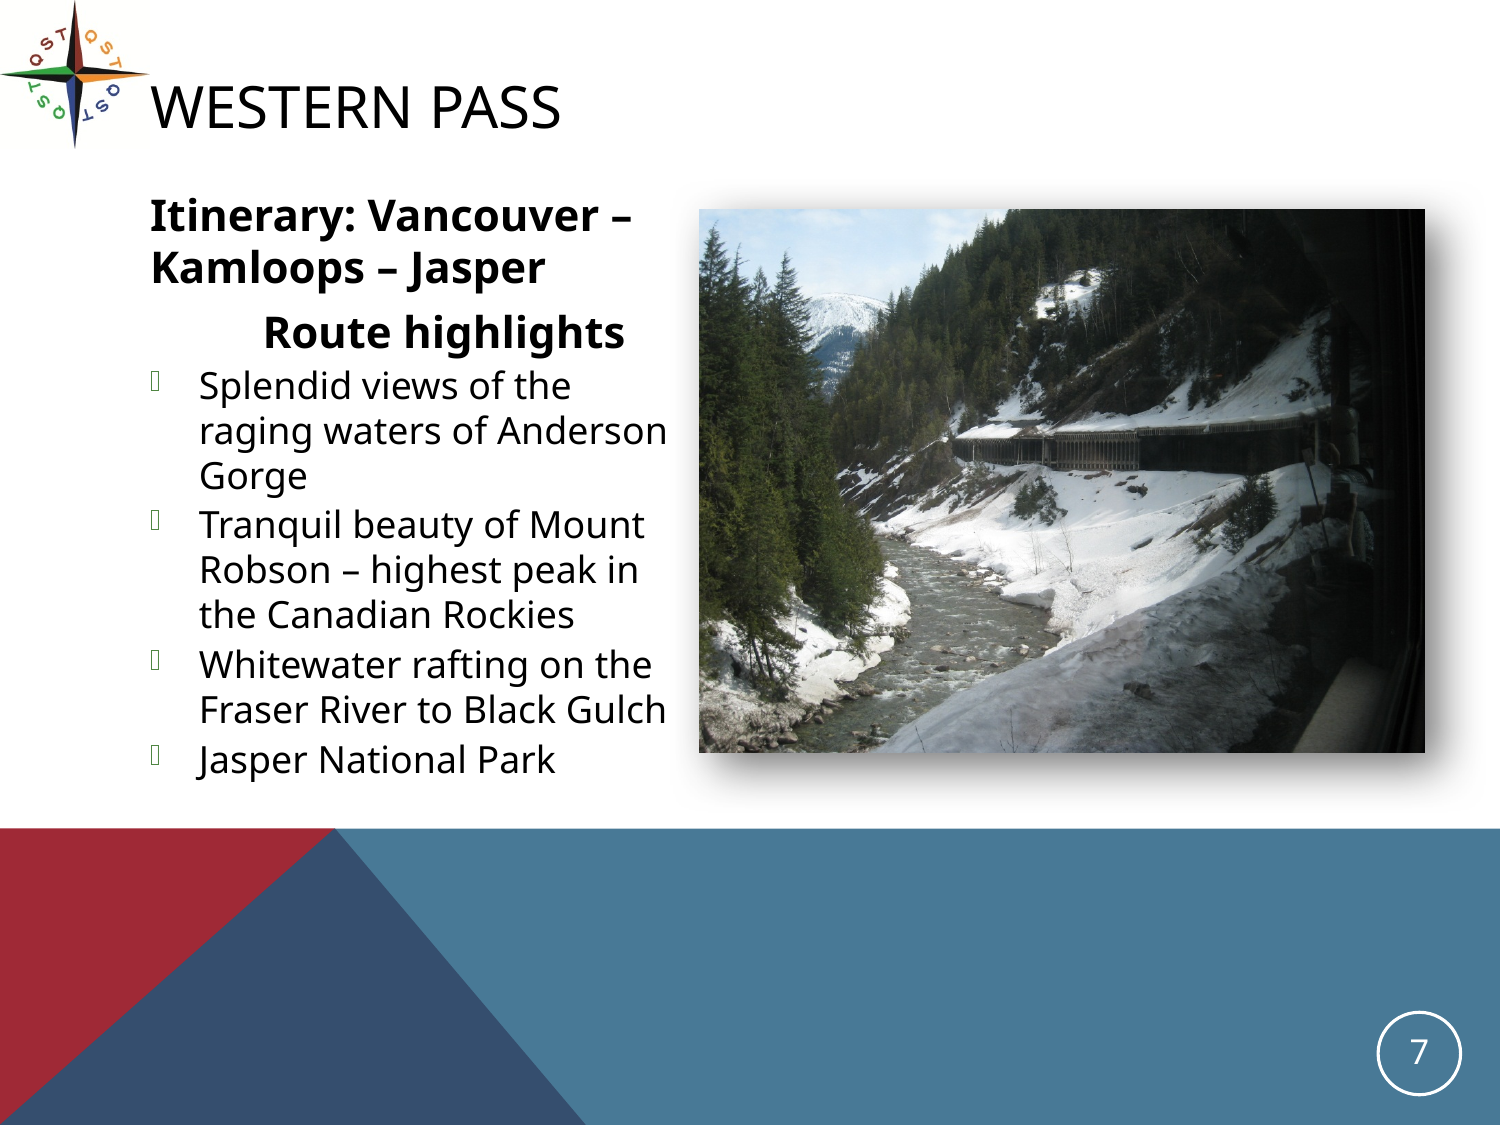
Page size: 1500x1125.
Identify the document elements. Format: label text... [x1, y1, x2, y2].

title Western Pass [135, 60, 1369, 150]
list Itinerary: Vancouver – Kamloops – Jasper Route highlights Splendid views of the raging waters of Anderson Gorge Tranquil beauty of Mount Robson – highest peak in the Canadian Rockies Whitewater rafting on the Fraser River to Black Gulch Jasper National Park [135, 179, 688, 789]
slide_number 7 [1376, 1010, 1463, 1097]
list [699, 208, 1426, 754]
picture [0, 0, 150, 149]
